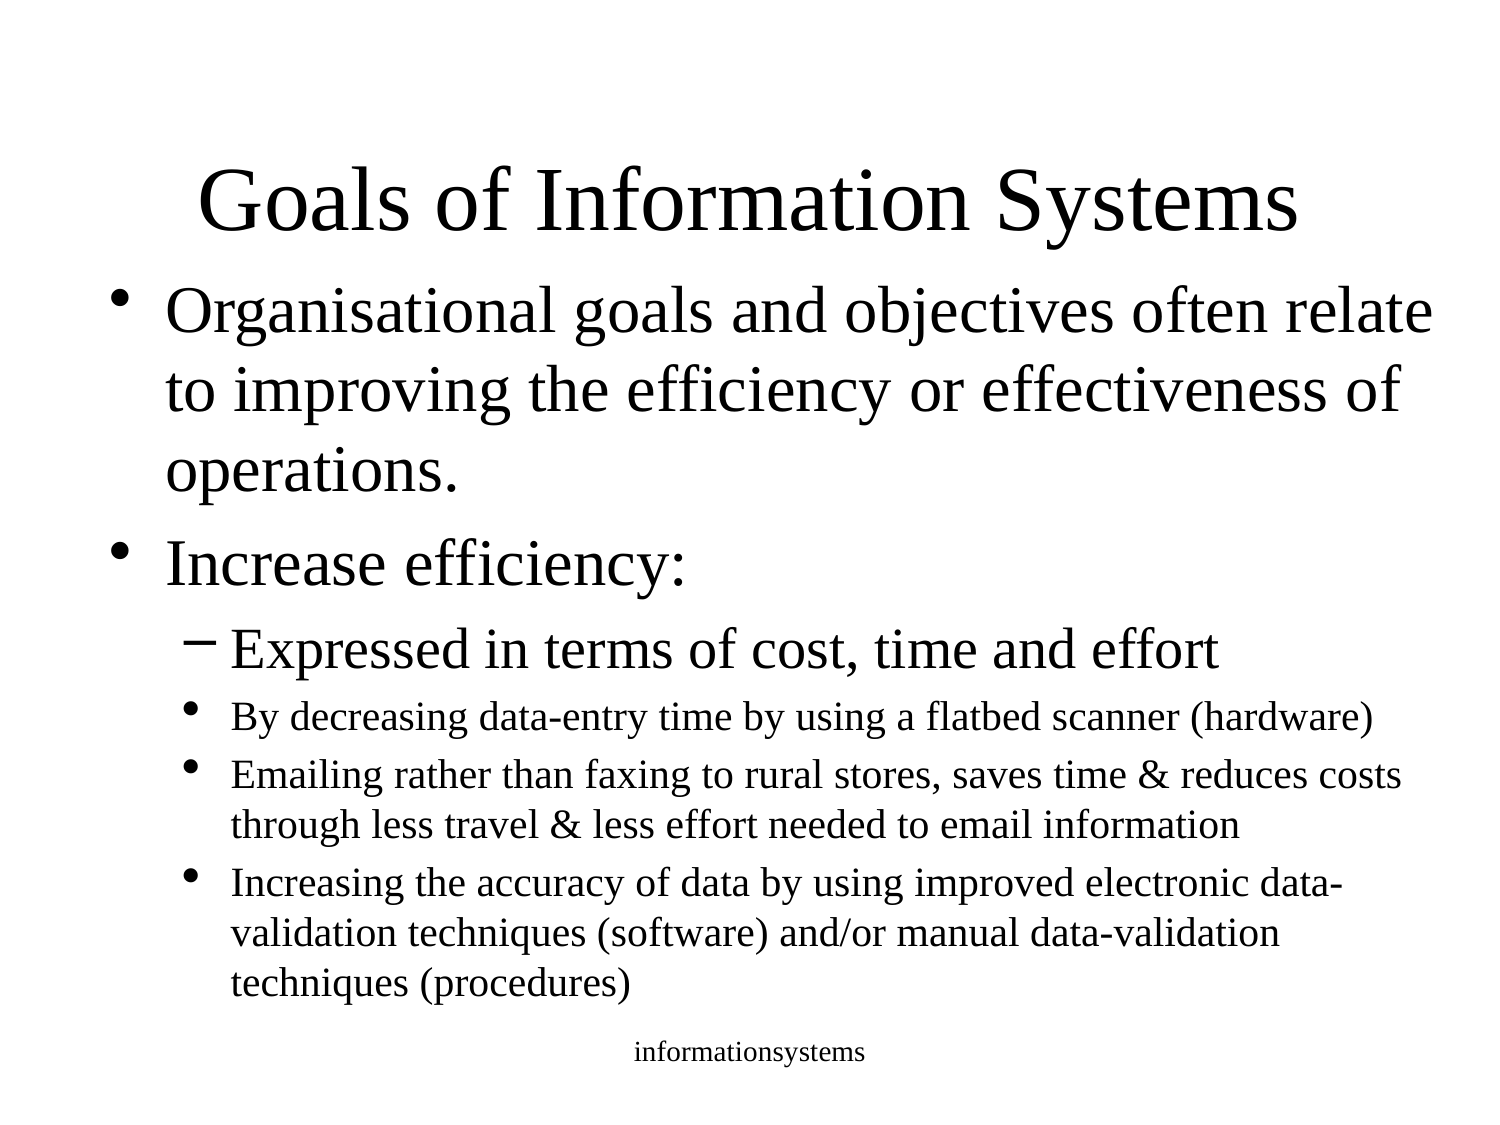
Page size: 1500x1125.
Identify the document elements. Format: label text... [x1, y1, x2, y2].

title Goals of Information Systems [112, 99, 1388, 257]
list Organisational goals and objectives often relate to improving the efficiency or effectiveness of operations. Increase efficiency: Expressed in terms of cost, time and effort By decreasing data-entry time by using a flatbed scanner (hardware) Emailing rather than faxing to rural stores, saves time & reduces costs through less travel & less effort needed to email information Increasing the accuracy of data by using improved electronic data-validation techniques (software) and/or manual data-validation techniques (procedures) [93, 257, 1477, 1125]
